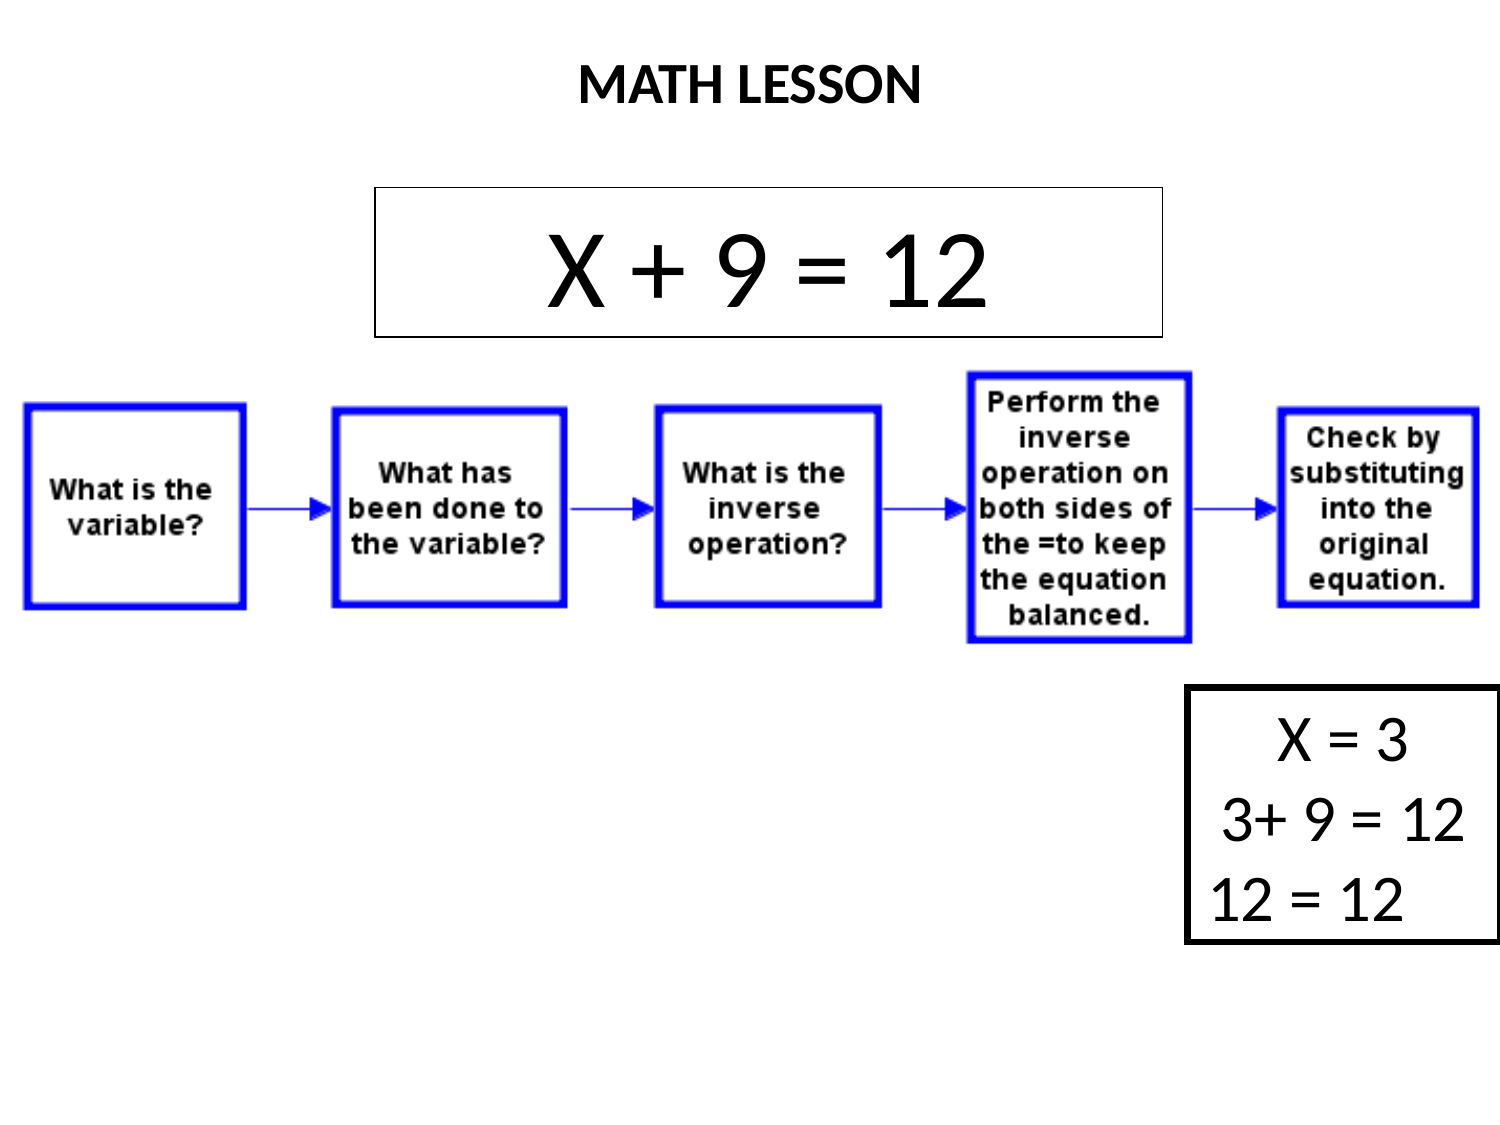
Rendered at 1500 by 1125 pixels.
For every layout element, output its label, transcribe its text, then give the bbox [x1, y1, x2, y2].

text_box X + 9 = 12 [375, 187, 1163, 338]
text_box X = 3 3+ 9 = 12 12 = 12 [1187, 687, 1500, 943]
picture [14, 357, 1490, 658]
text_box MATH LESSON [0, 37, 1500, 123]
